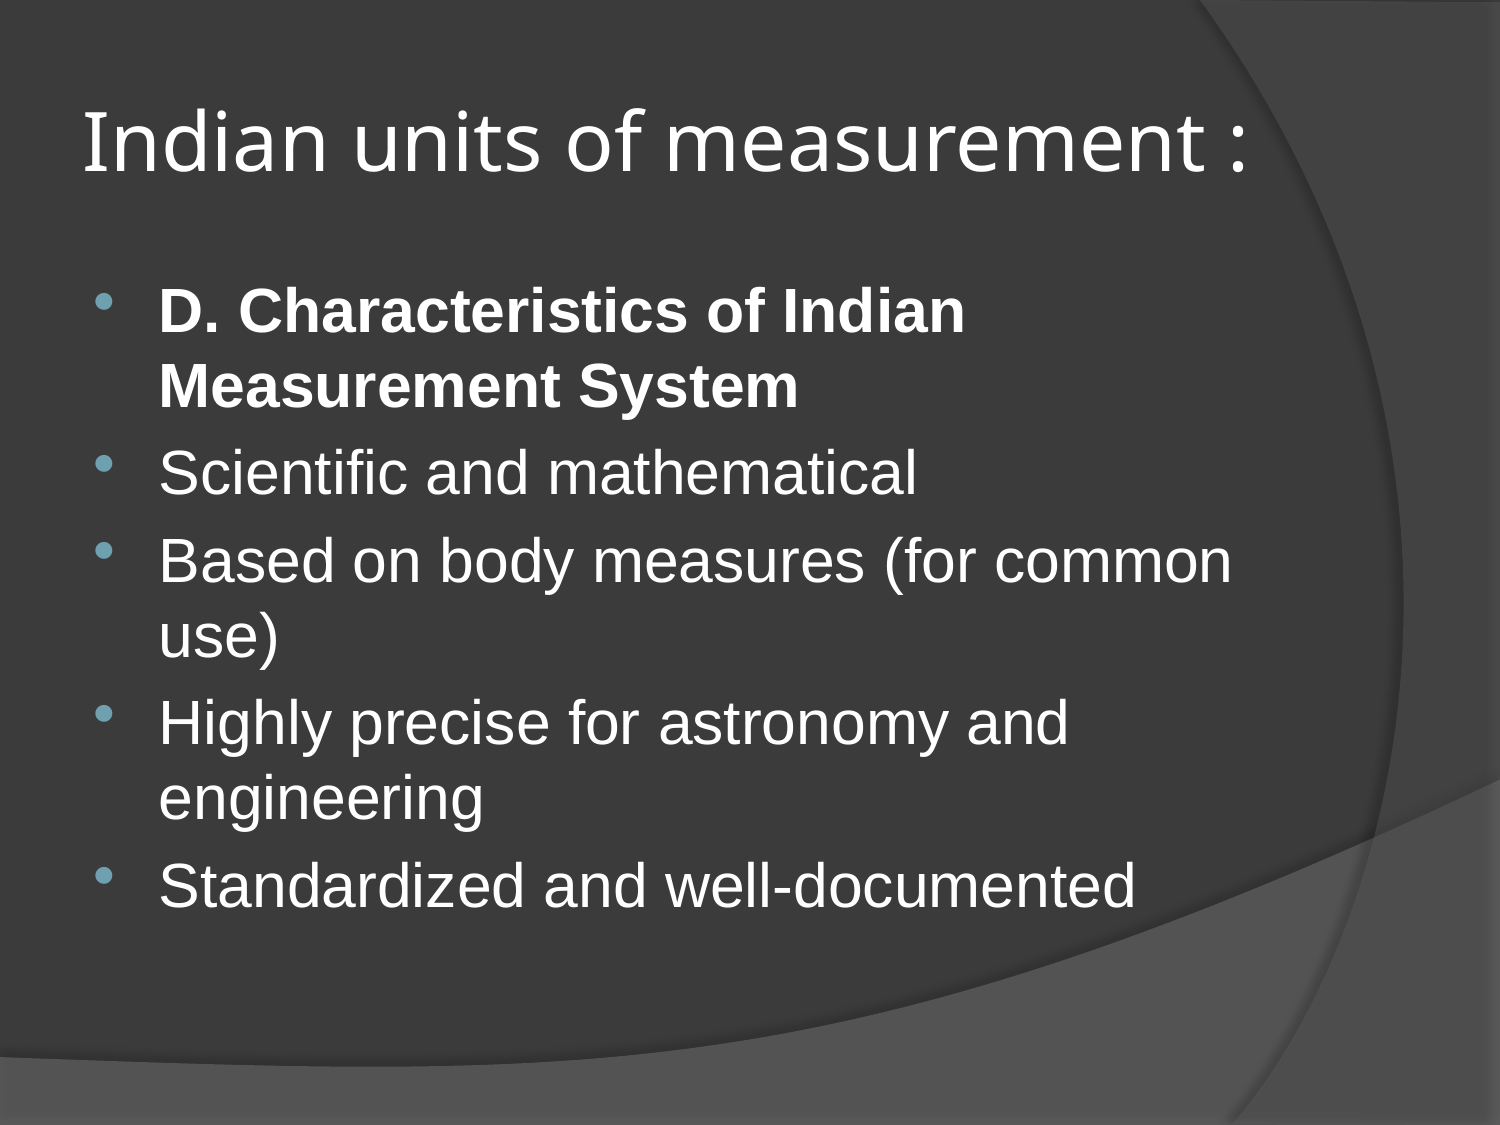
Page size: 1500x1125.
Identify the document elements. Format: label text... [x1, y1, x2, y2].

list D. Characteristics of Indian Measurement System Scientific and mathematical Based on body measures (for common use) Highly precise for astronomy and engineering Standardized and well-documented [75, 262, 1300, 1005]
title Indian units of measurement : [75, 45, 1300, 233]
